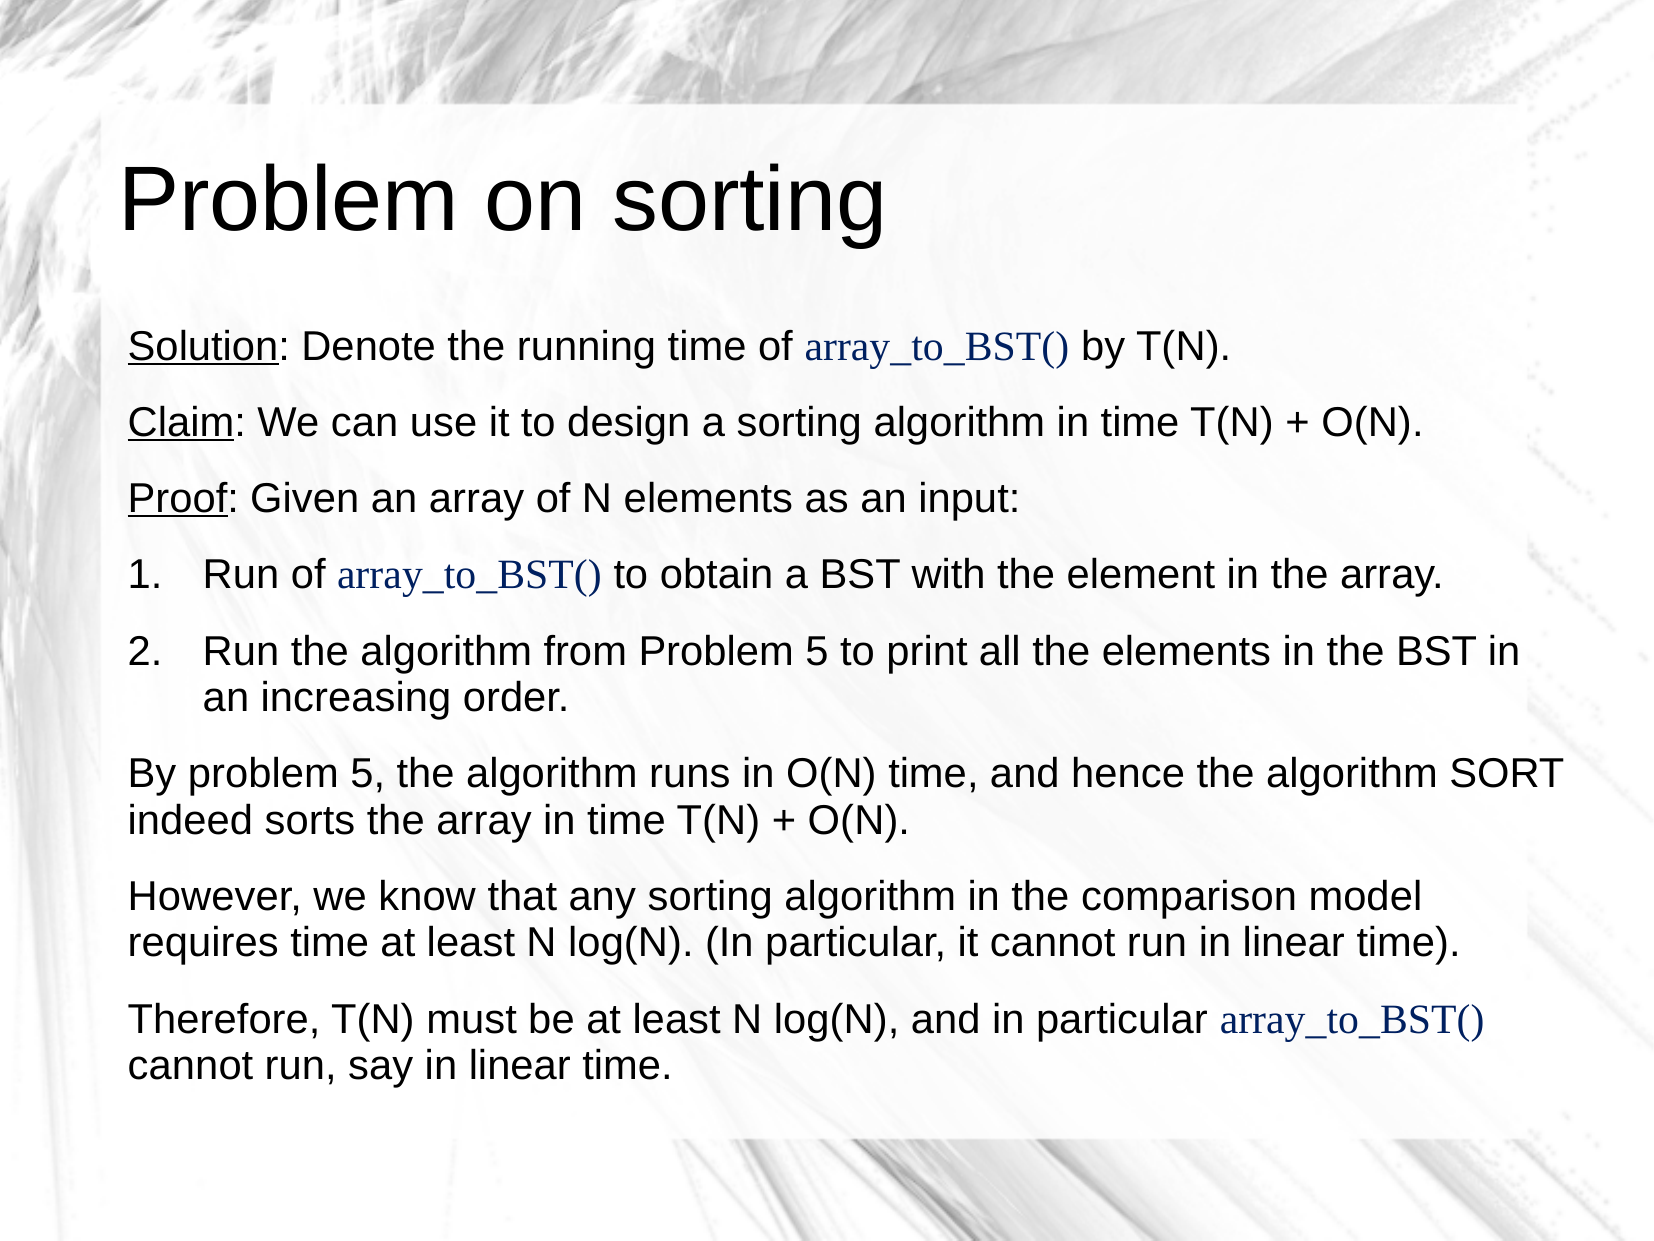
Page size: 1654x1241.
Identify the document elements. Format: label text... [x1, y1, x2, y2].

list Solution: Denote the running time of array_to_BST() by T(N). Claim: We can use it to design a sorting algorithm in time T(N) + O(N). Proof: Given an array of N elements as an input: Run of array_to_BST() to obtain a BST with the element in the array. Run the algorithm from Problem 5 to print all the elements in the BST in an increasing order. By problem 5, the algorithm runs in O(N) time, and hence the algorithm SORT indeed sorts the array in time T(N) + O(N). However, we know that any sorting algorithm in the comparison model requires time at least N log(N). (In particular, it cannot run in linear time). Therefore, T(N) must be at least N log(N), and in particular array_to_BST() cannot run, say in linear time. [118, 319, 1571, 1109]
picture [0, 0, 1654, 1241]
title Problem on sorting [118, 93, 1506, 299]
